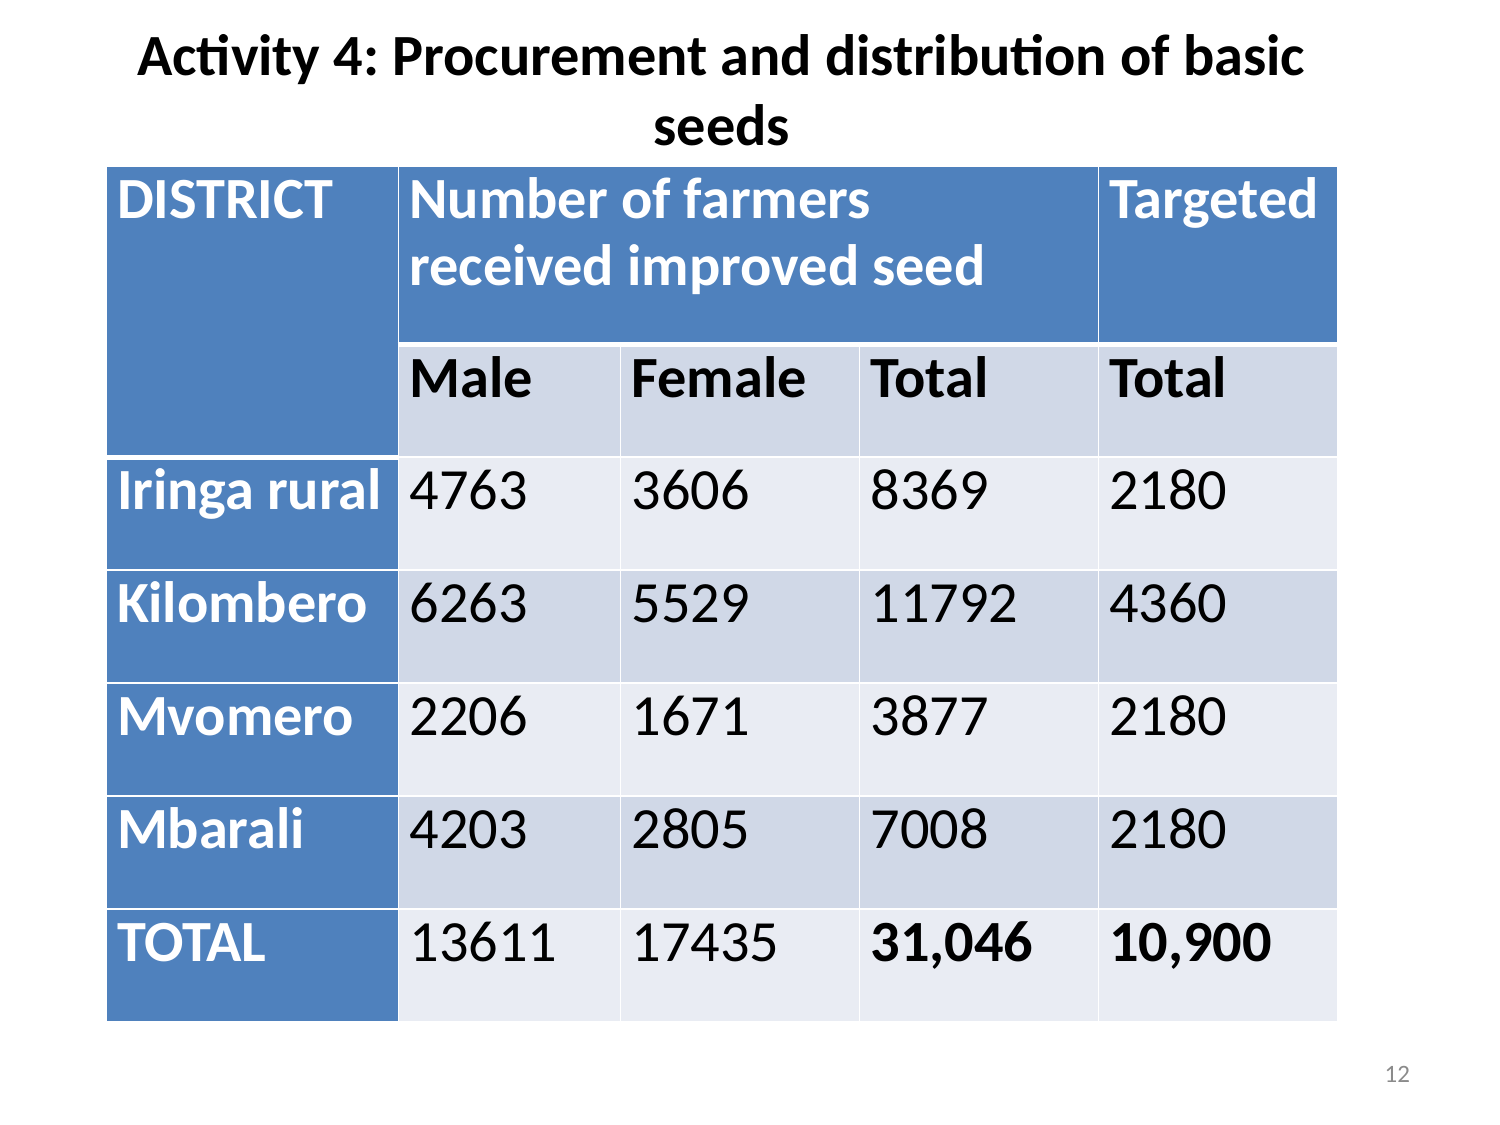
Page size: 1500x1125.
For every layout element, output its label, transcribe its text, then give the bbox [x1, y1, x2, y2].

table_cell 13611 [399, 910, 620, 1021]
table_cell 11792 [860, 571, 1098, 682]
table_cell 2180 [1099, 458, 1337, 569]
table_cell 4360 [1099, 571, 1337, 682]
table_cell Total [860, 347, 1098, 456]
table_cell Kilombero [107, 571, 398, 682]
table_cell TOTAL [107, 910, 398, 1021]
table_cell 1671 [621, 684, 859, 795]
table_cell 17435 [621, 910, 859, 1021]
table_cell 4203 [399, 797, 620, 908]
text_box Activity 4: Procurement and distribution of basic seeds [105, 9, 1338, 165]
table_cell 31,046 [860, 910, 1098, 1021]
table_cell 3606 [621, 458, 859, 569]
table_cell Mbarali [107, 797, 398, 908]
table_cell 8369 [860, 458, 1098, 569]
table_cell Iringa rural [107, 460, 398, 569]
table_cell 4763 [399, 458, 620, 569]
table_header DISTRICT [107, 167, 398, 455]
table_cell Female [621, 347, 859, 456]
table_cell Mvomero [107, 684, 398, 795]
table_cell 2180 [1099, 684, 1337, 795]
table_cell 6263 [399, 571, 620, 682]
table_cell Male [399, 347, 620, 456]
table_cell 5529 [621, 571, 859, 682]
table_cell 2206 [399, 684, 620, 795]
table_cell Total [1099, 347, 1337, 456]
table_header Targeted [1099, 167, 1337, 342]
table_cell 3877 [860, 684, 1098, 795]
table_cell 10,900 [1099, 910, 1337, 1021]
table_cell 2180 [1099, 797, 1337, 908]
table_cell 7008 [860, 797, 1098, 908]
table_header Number of farmers received improved seed [399, 167, 1098, 342]
slide_number 12 [1074, 1042, 1425, 1103]
table_cell 2805 [621, 797, 859, 908]
